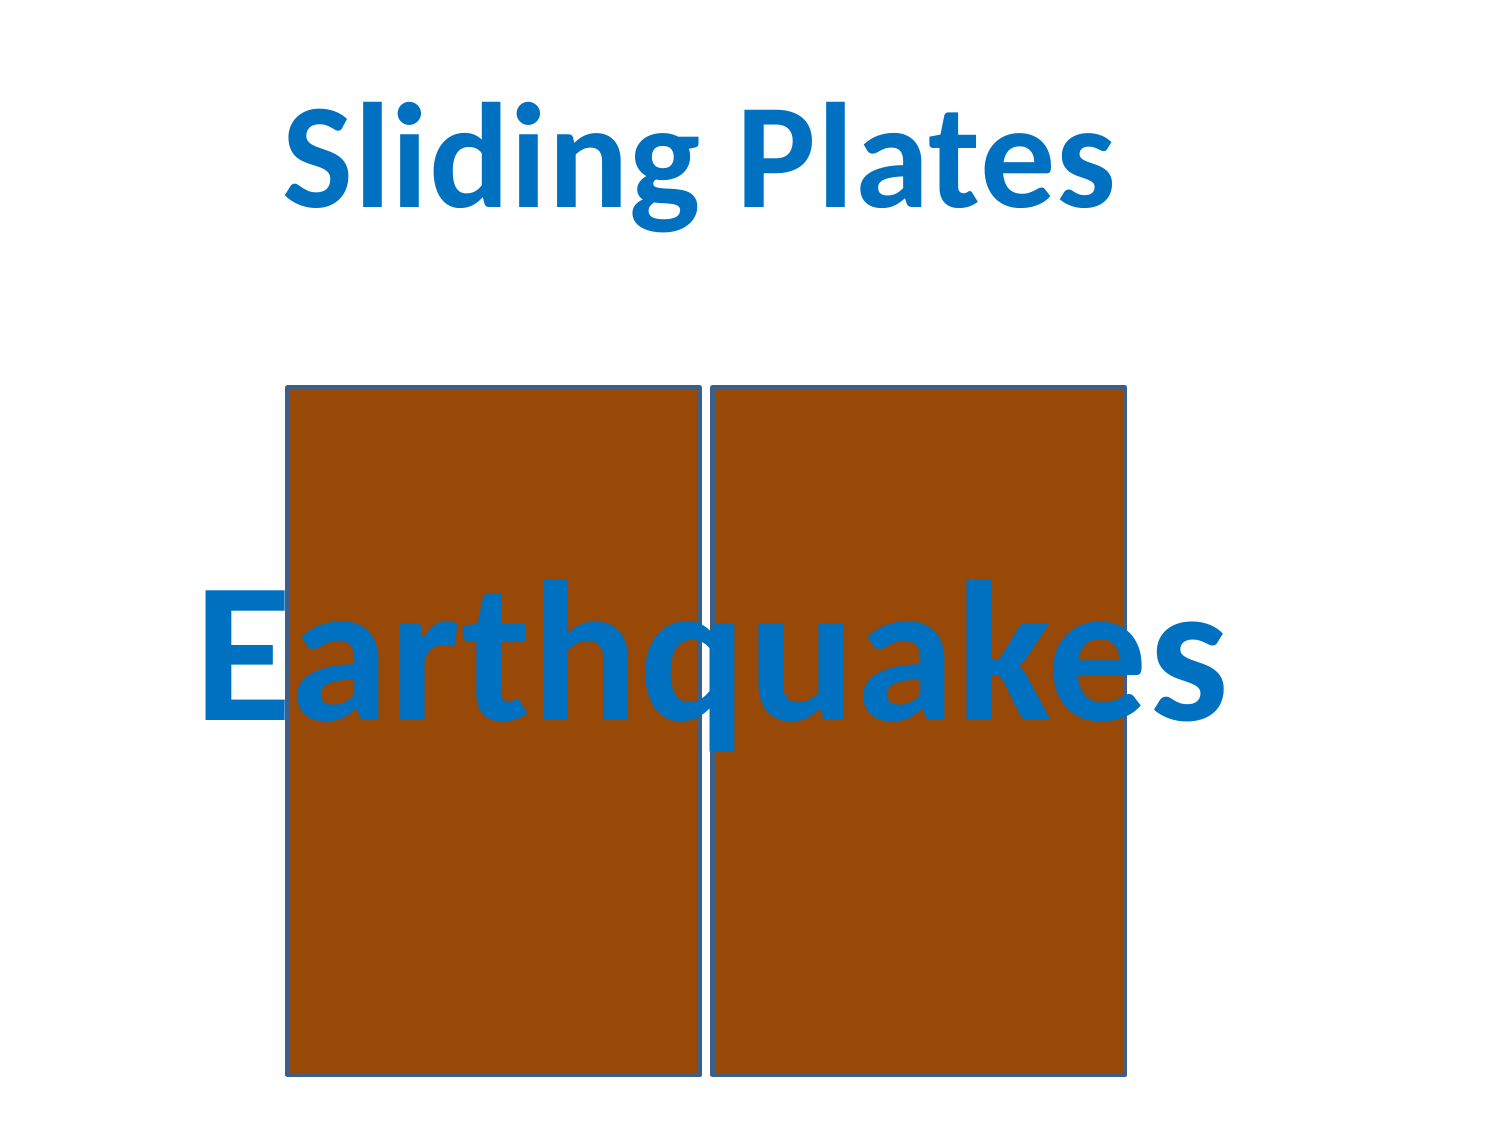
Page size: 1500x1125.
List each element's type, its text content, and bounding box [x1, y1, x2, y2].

text_box [285, 385, 702, 512]
text_box [285, 768, 702, 1077]
title Sliding Plates [0, 45, 1400, 250]
text_box Earthquakes [125, 512, 1300, 768]
text_box [710, 768, 1127, 1077]
text_box [710, 385, 1127, 512]
